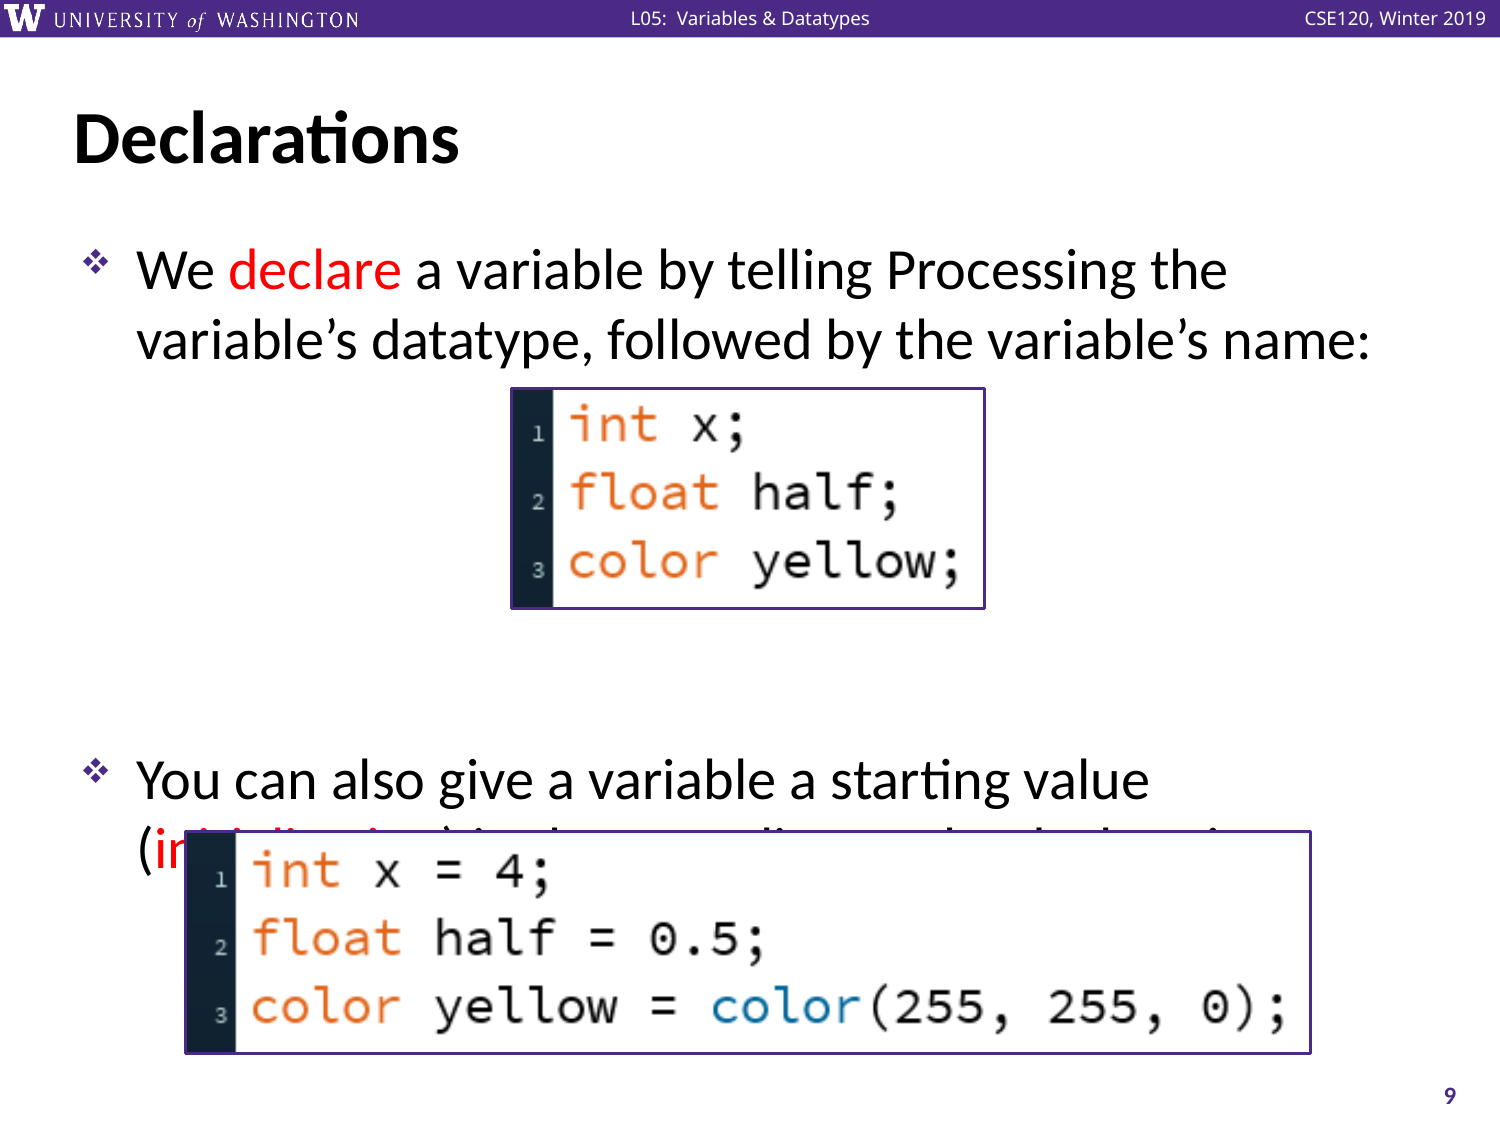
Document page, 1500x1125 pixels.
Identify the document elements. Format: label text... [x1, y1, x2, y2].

list We declare a variable by telling Processing the variable’s datatype, followed by the variable’s name: You can also give a variable a starting value (initialization) in the same line as the declaration: [64, 223, 1438, 1040]
title Declarations [58, 71, 1438, 197]
picture [512, 389, 984, 607]
picture [186, 832, 1310, 1053]
slide_number 9 [1400, 1065, 1500, 1125]
picture [4, 4, 358, 32]
